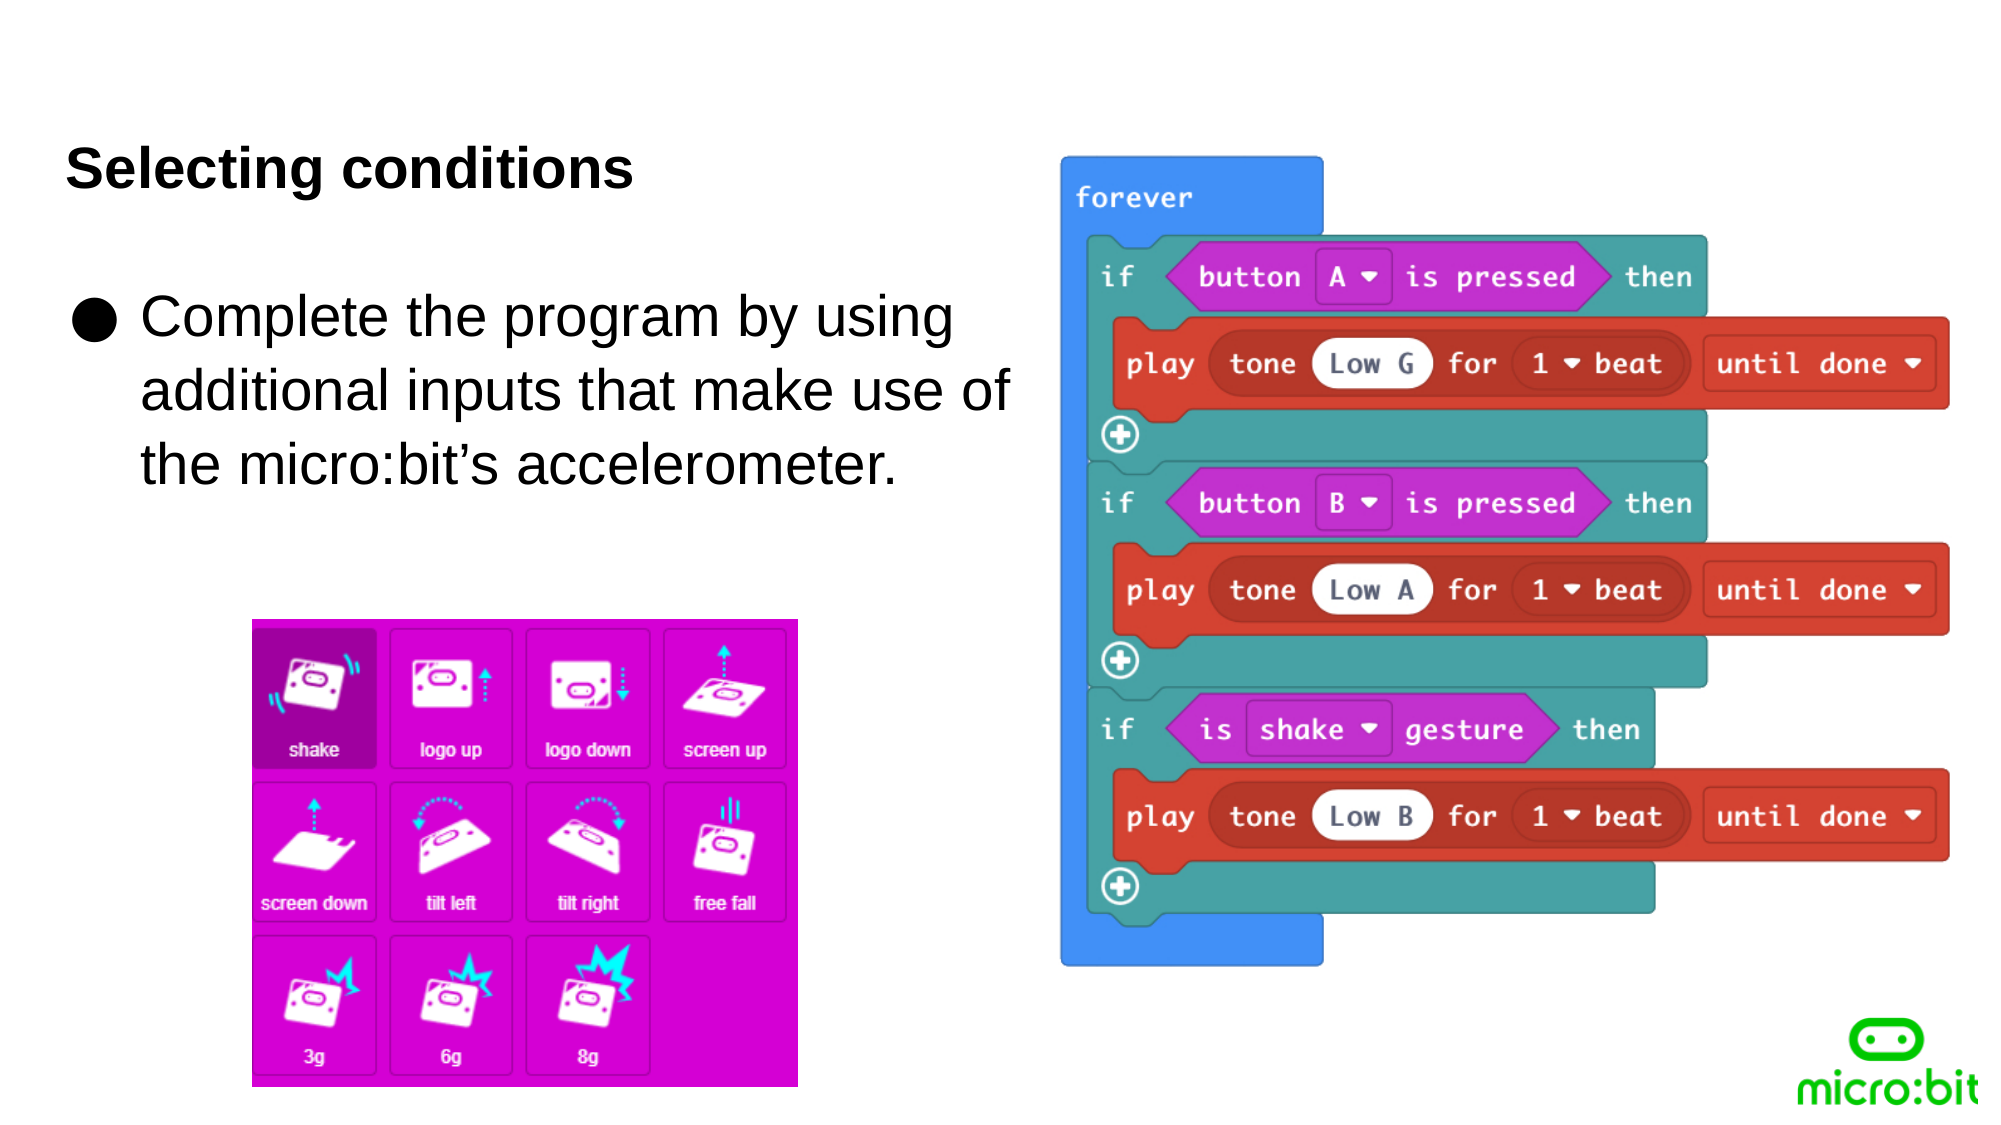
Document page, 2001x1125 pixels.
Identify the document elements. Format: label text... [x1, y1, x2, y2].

picture [1026, 133, 1980, 992]
picture [1797, 1017, 1978, 1106]
picture [251, 619, 798, 1088]
text_box Selecting conditions Complete the program by using additional inputs that make use of the micro:bit’s accelerometer. [50, 38, 1047, 730]
